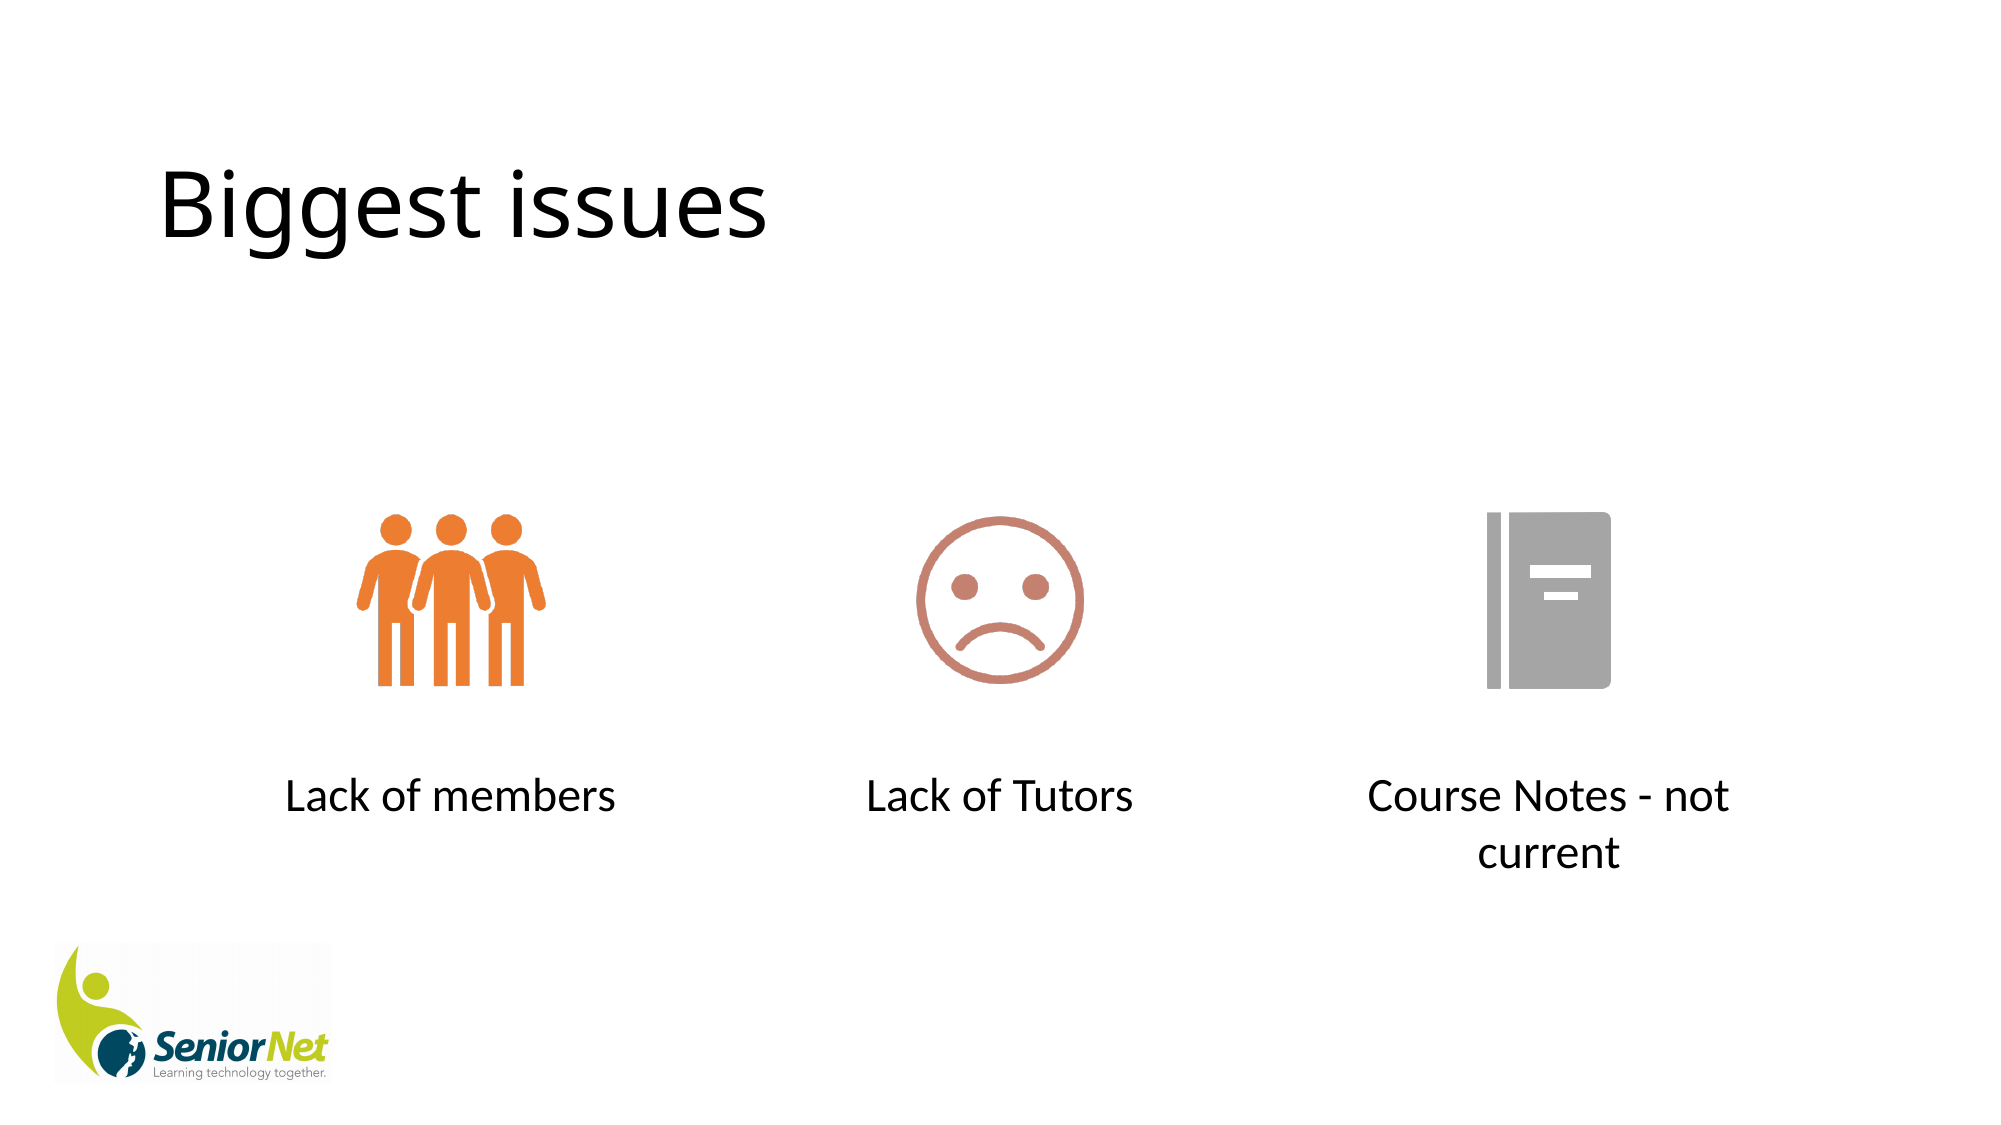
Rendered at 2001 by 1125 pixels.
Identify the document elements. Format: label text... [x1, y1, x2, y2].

picture [54, 943, 332, 1083]
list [164, 391, 1836, 985]
title Biggest issues [142, 99, 1858, 317]
